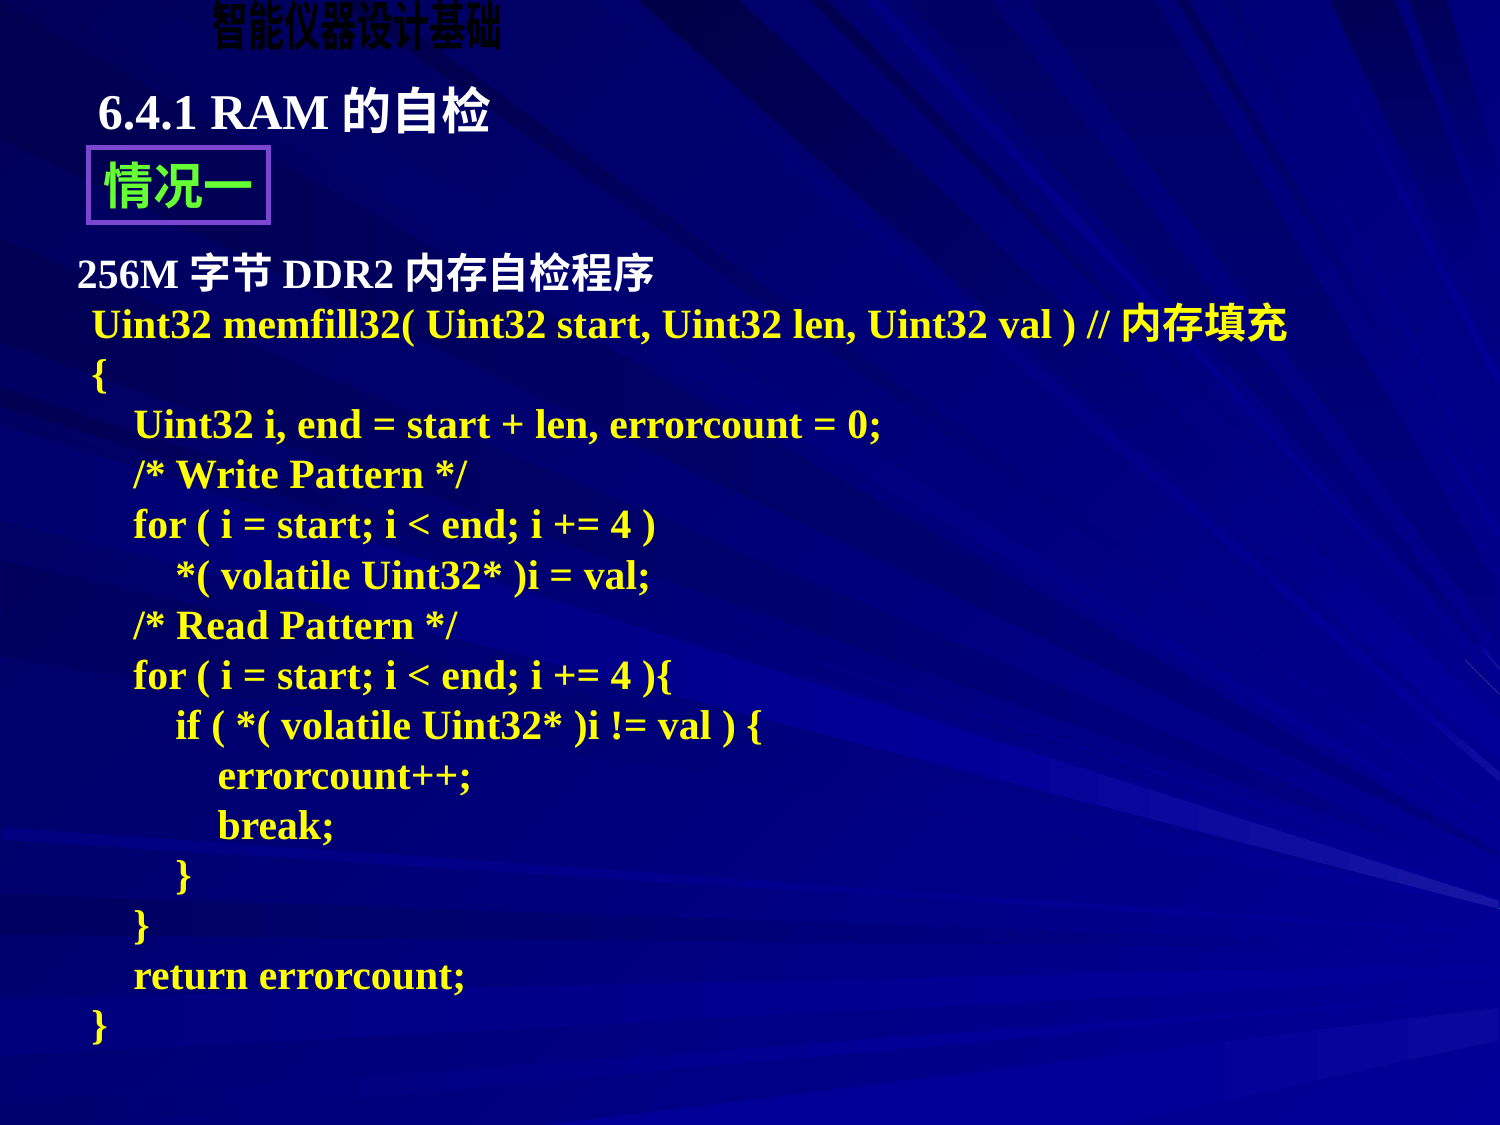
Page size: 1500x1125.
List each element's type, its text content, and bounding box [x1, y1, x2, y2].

text_box 256M字节DDR2内存自检程序 [62, 239, 670, 305]
text_box 情况一 [88, 147, 269, 223]
text_box 6.4.1 RAM的自检 [83, 72, 507, 147]
text_box Uint32 memfill32( Uint32 start, Uint32 len, Uint32 val ) //内存填充 { Uint32 i, end = start + len, errorcount = 0; /* Write Pattern */ for ( i = start; i < end; i += 4 ) *( volatile Uint32* )i = val; /* Read Pattern */ for ( i = start; i < end; i += 4 ){ if ( *( volatile Uint32* )i != val ) { errorcount++; break; } } return errorcount; } [76, 289, 1423, 1055]
